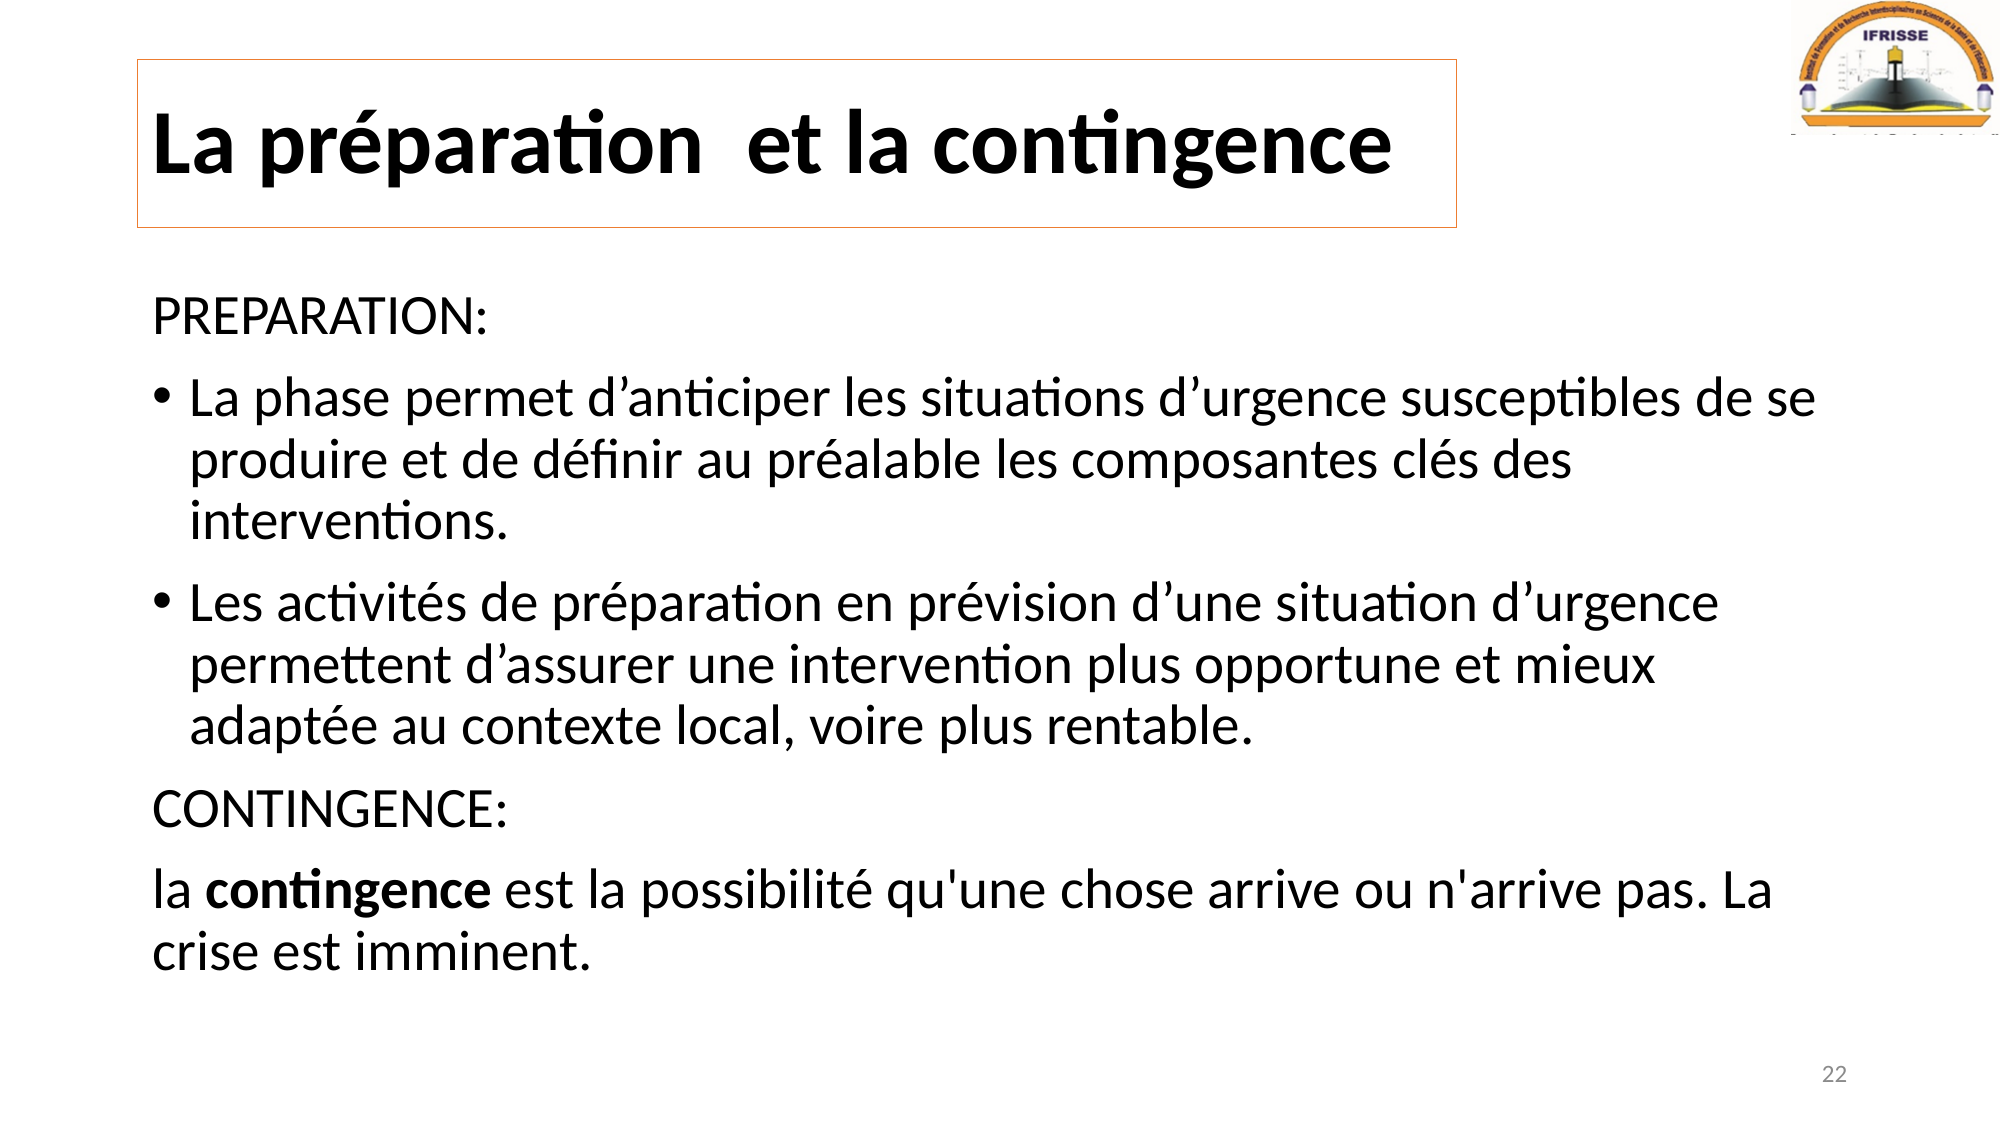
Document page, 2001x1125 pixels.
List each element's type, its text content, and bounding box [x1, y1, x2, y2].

slide_number 22 [1412, 1042, 1863, 1103]
picture [1791, 0, 2000, 135]
title La préparation et la contingence [137, 59, 1457, 228]
list PREPARATION: La phase permet d’anticiper les situations d’urgence susceptibles de se produire et de définir au préalable les composantes clés des interventions. Les activités de préparation en prévision d’une situation d’urgence permettent d’assurer une intervention plus opportune et mieux adaptée au contexte local, voire plus rentable. CONTINGENCE: la contingence est la possibilité qu'une chose arrive ou n'arrive pas. La crise est imminent. [137, 278, 1863, 992]
